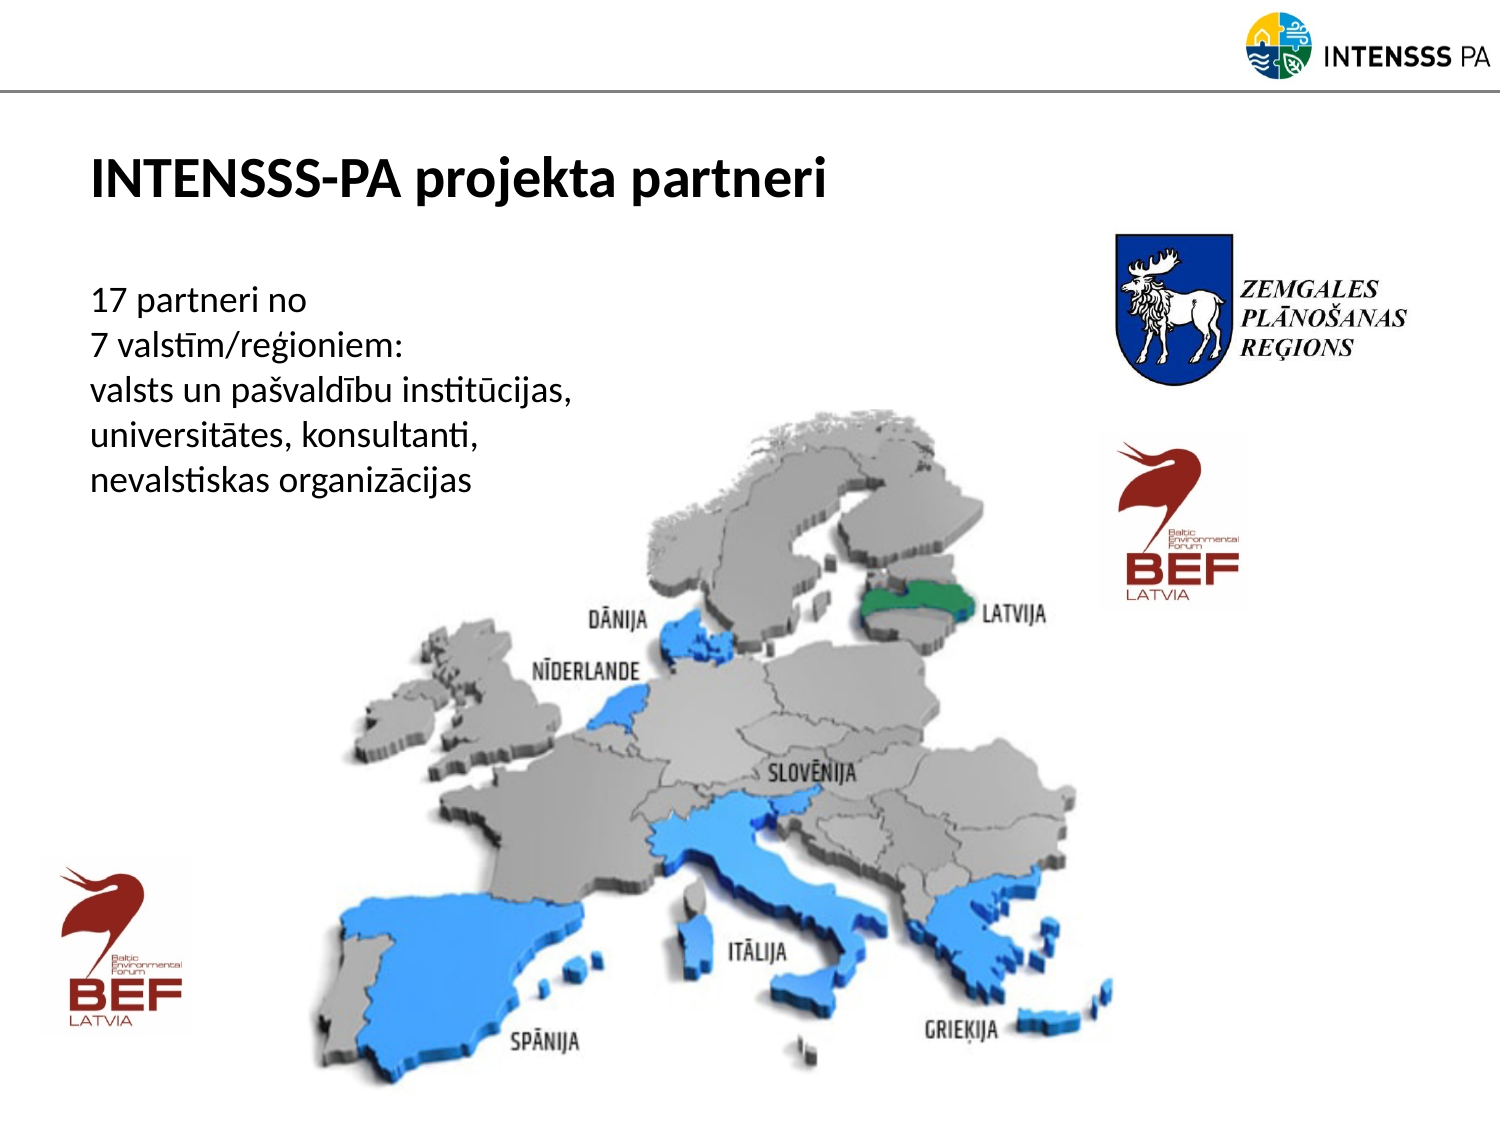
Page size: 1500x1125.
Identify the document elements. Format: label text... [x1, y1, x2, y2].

title INTENSSS-PA projekta partneri [75, 80, 1425, 269]
picture [40, 857, 192, 1036]
picture [300, 409, 1249, 1112]
picture [1239, 7, 1495, 85]
picture [1097, 221, 1423, 398]
text_box 17 partneri no 7 valstīm/reģioniem: valsts un pašvaldību institūcijas, universitātes, konsultanti, nevalstiskas organizācijas [75, 267, 638, 552]
